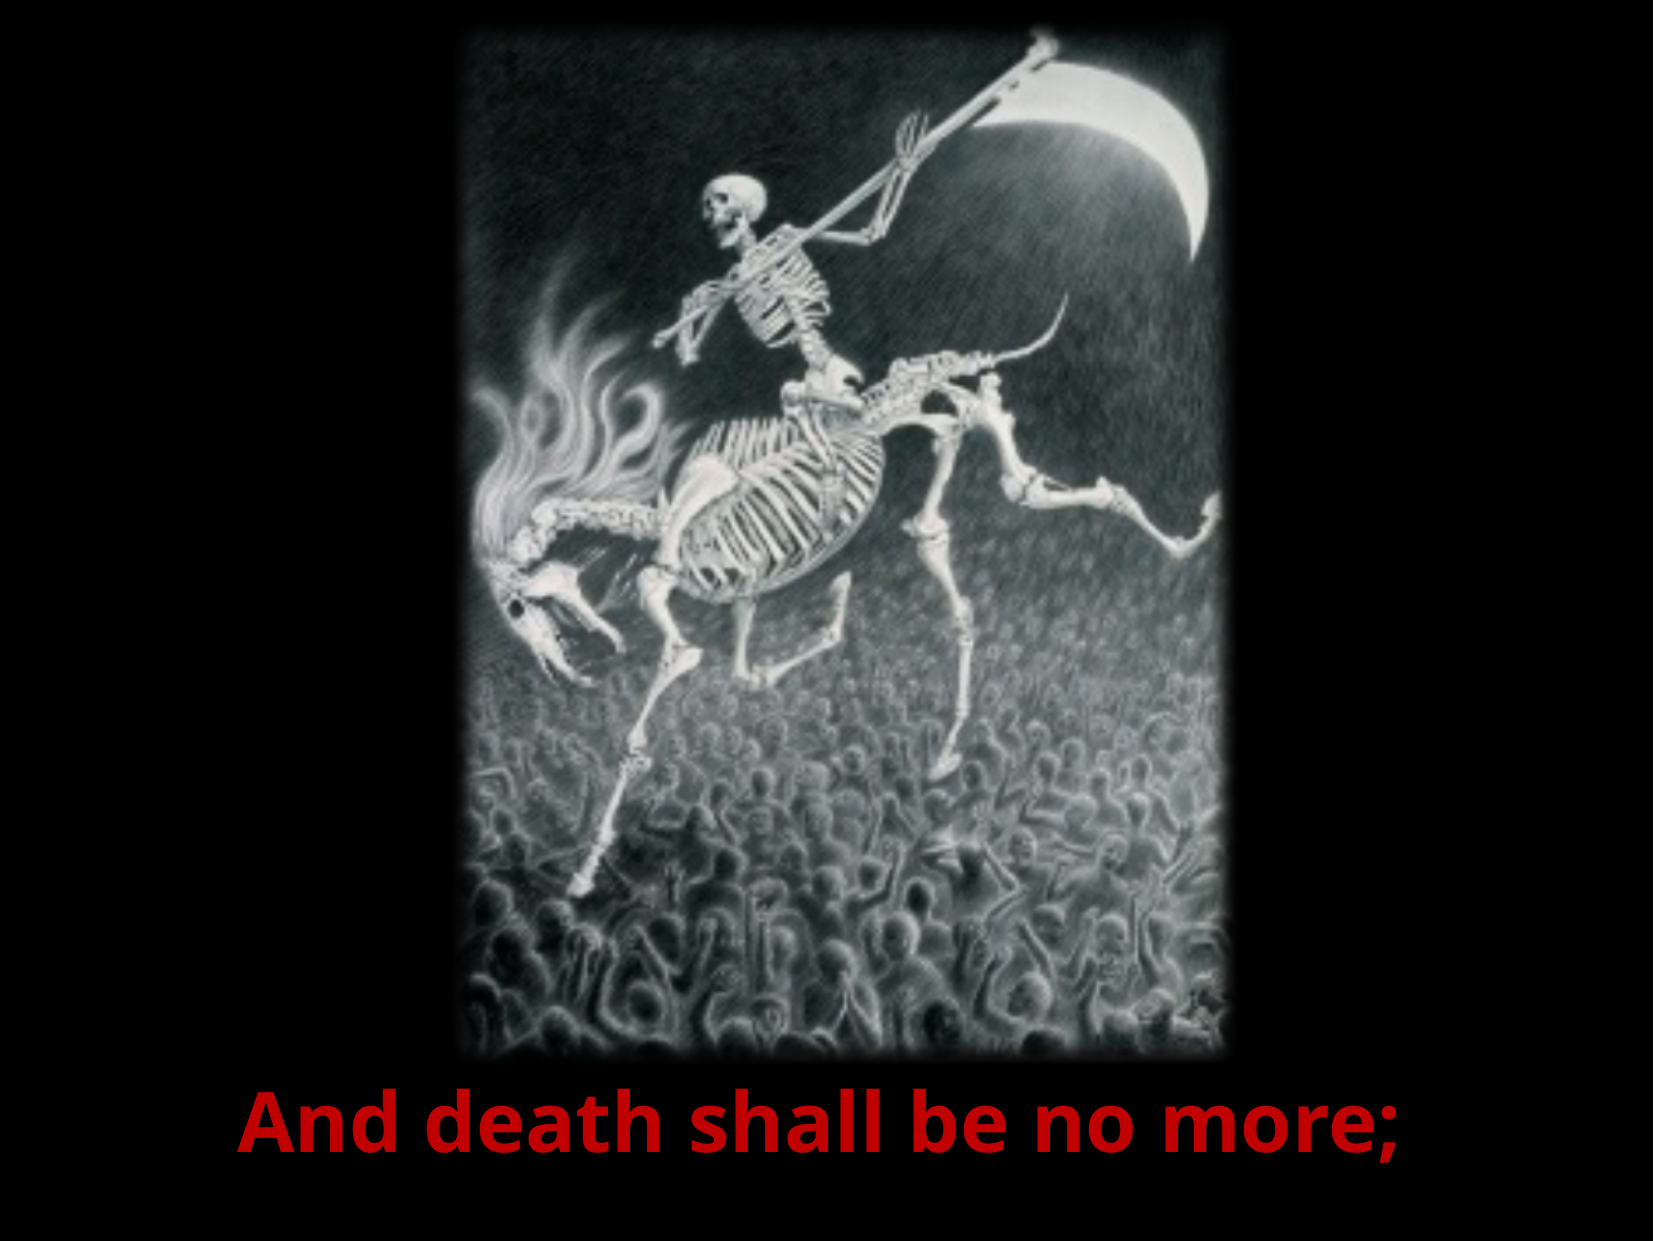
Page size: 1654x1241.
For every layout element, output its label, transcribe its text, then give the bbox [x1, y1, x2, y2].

text_box And death shall be no more; [222, 1070, 1439, 1178]
picture [451, 18, 1240, 1066]
